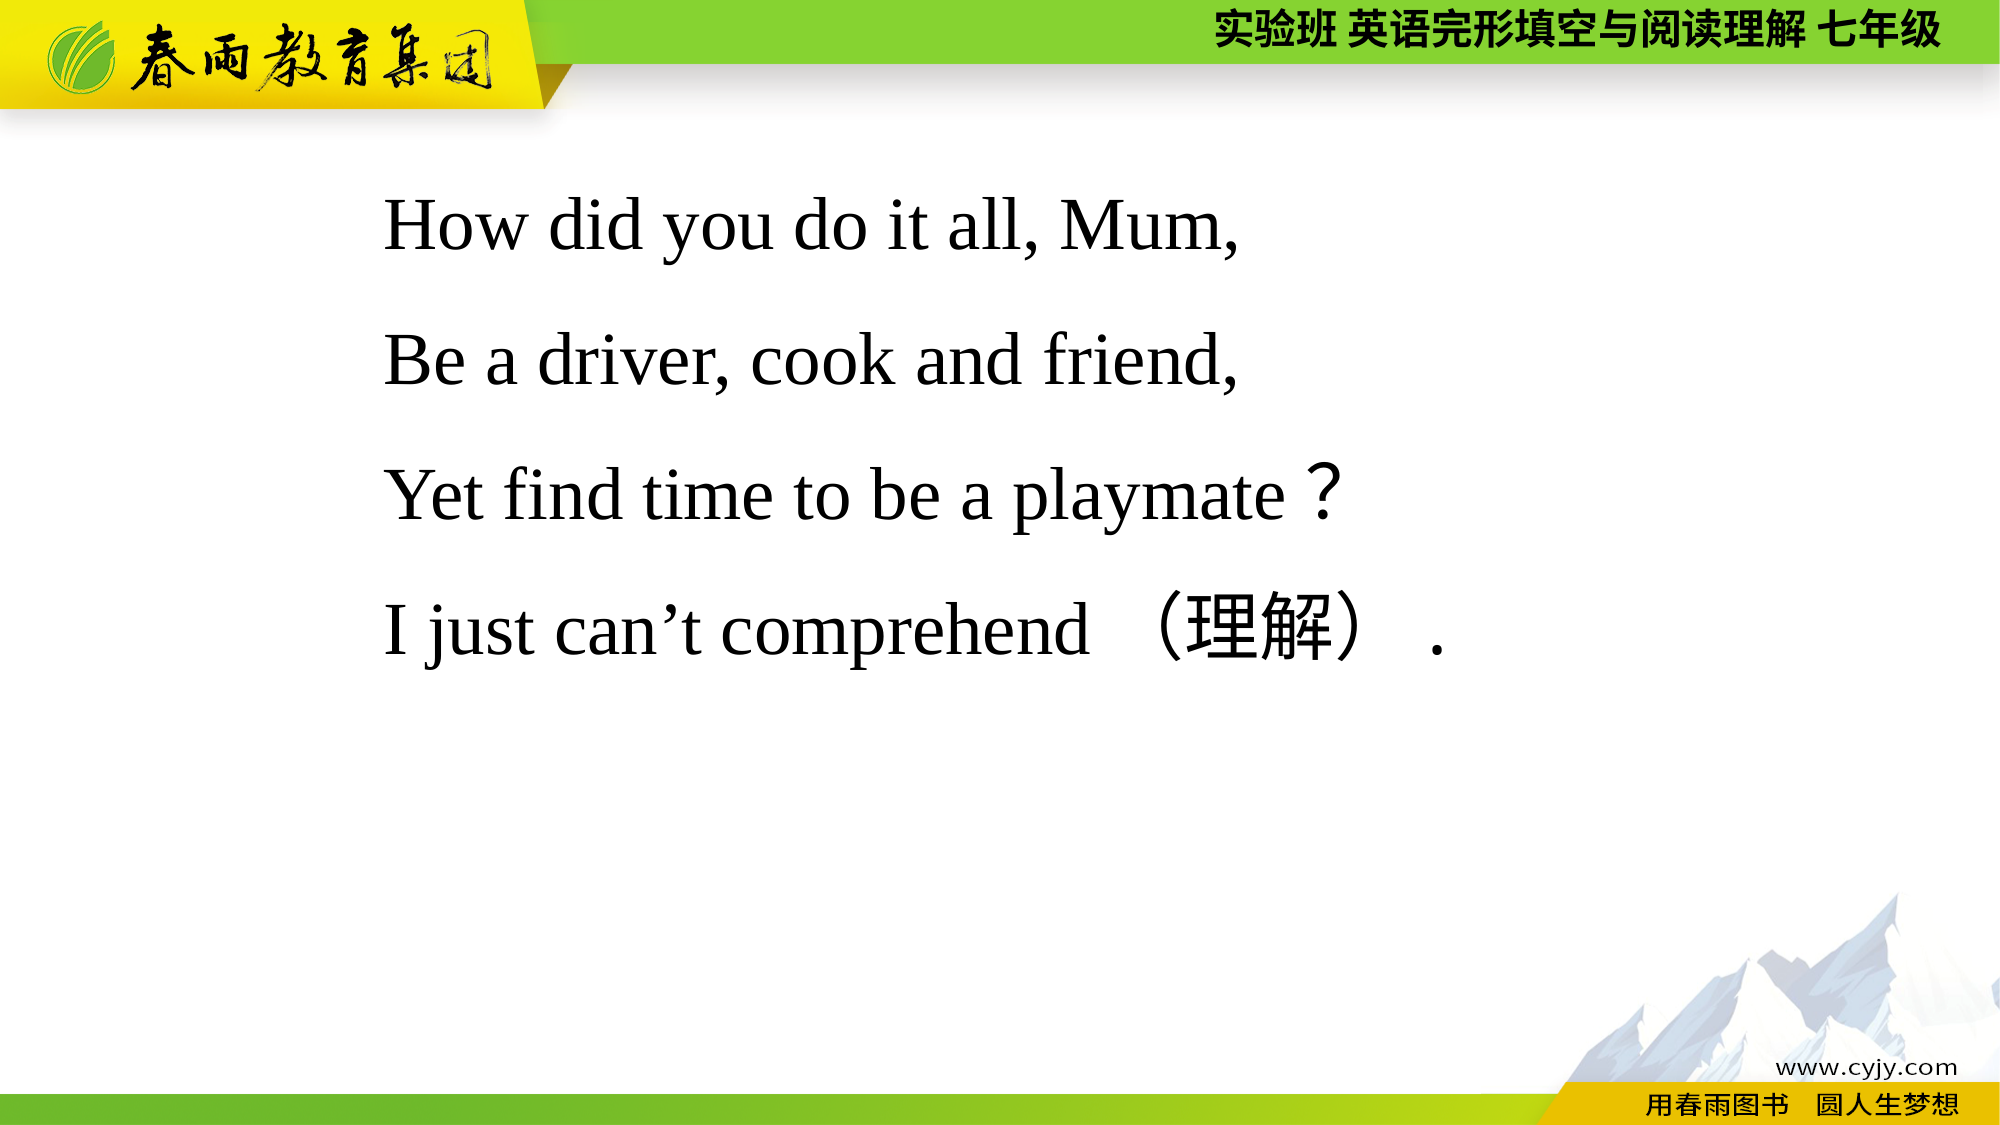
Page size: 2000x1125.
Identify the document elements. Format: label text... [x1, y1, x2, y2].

list How did you do it all, Mum, Be a driver, cook and friend, Yet find time to be a playmate？ I just can’t comprehend（理解）. [59, 122, 1944, 683]
picture [0, 0, 2000, 1125]
